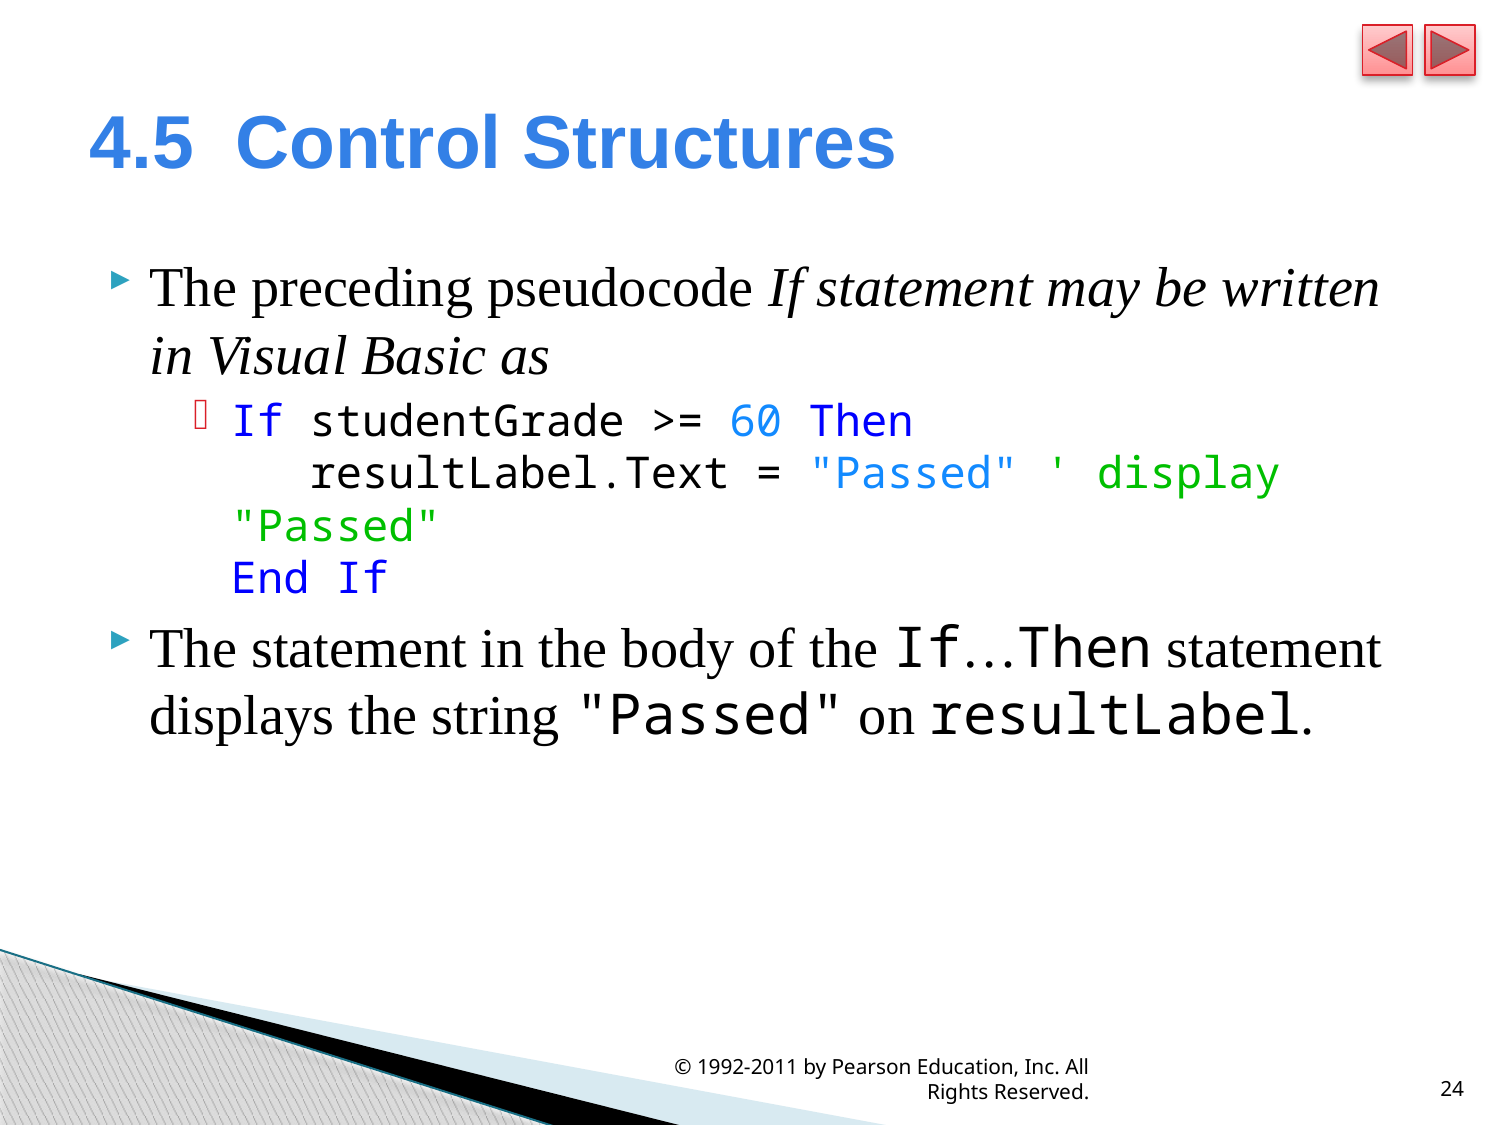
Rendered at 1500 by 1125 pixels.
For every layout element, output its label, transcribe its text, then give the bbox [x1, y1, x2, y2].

footer © 1992-2011 by Pearson Education, Inc. All Rights Reserved. [650, 1051, 1105, 1112]
list The preceding pseudocode If statement may be written in Visual Basic as If studentGrade >= 60 Then resultLabel.Text = "Passed" ' display "Passed" End If The statement in the body of the If…Then statement displays the string "Passed" on resultLabel. [74, 242, 1426, 986]
slide_number 24 [1418, 1051, 1479, 1112]
title 4.5 Control Structures [75, 45, 1425, 233]
